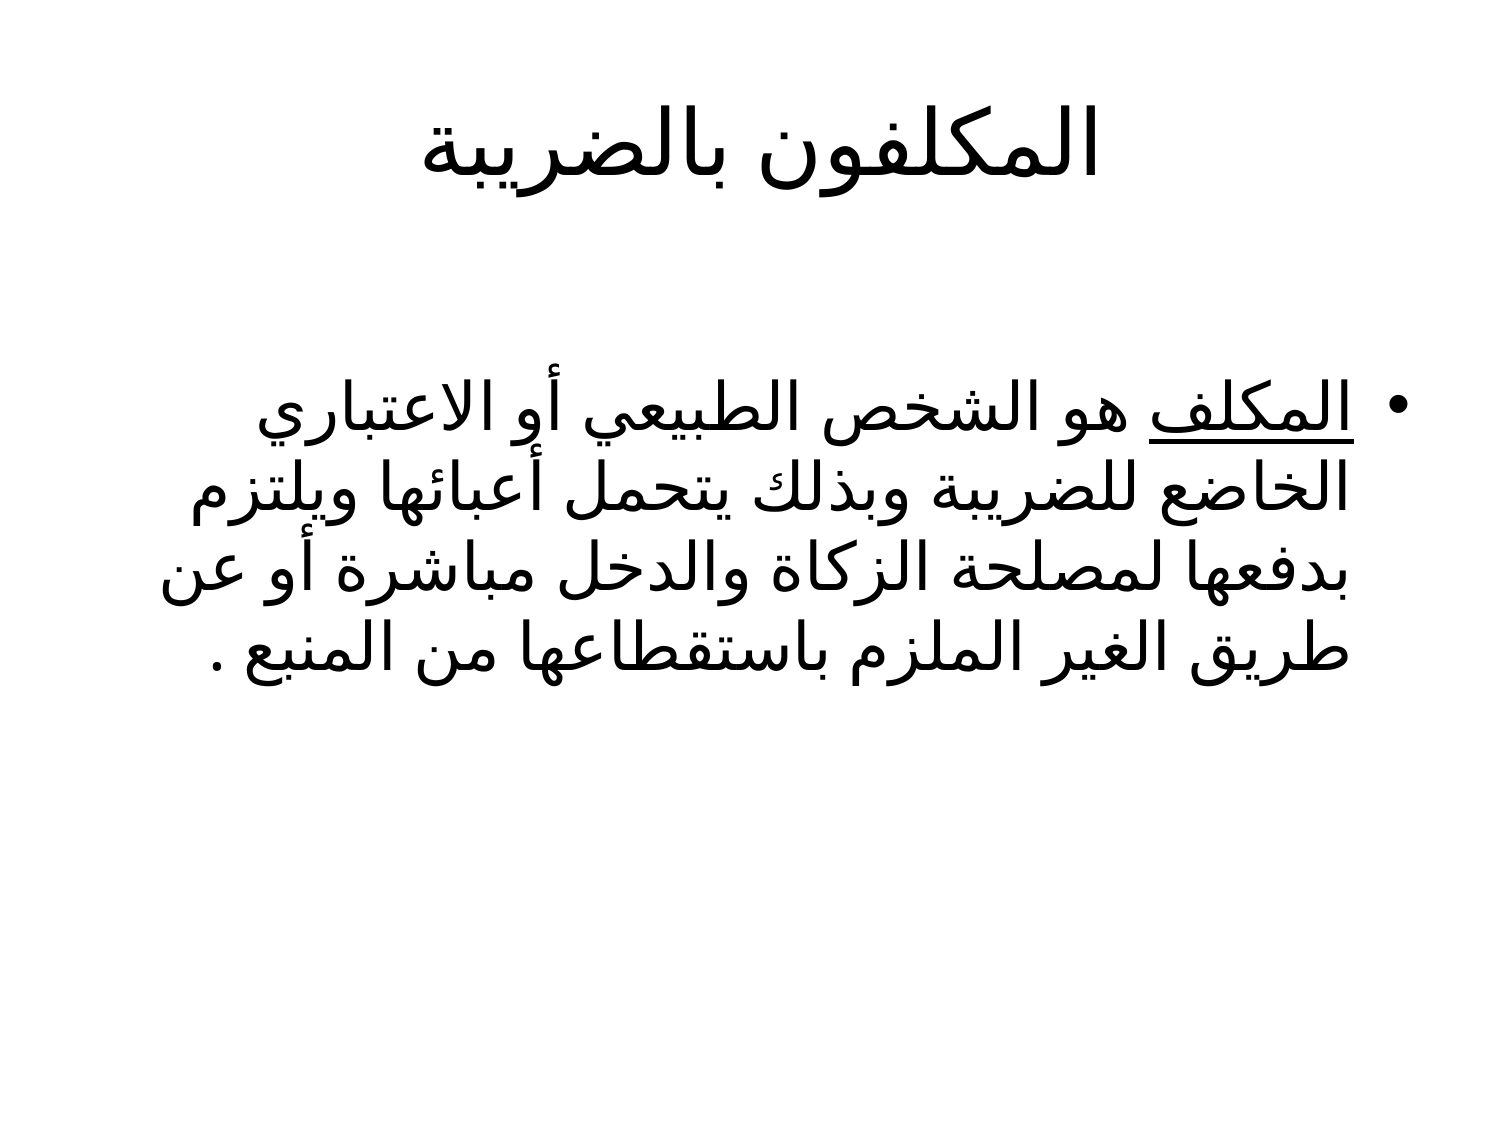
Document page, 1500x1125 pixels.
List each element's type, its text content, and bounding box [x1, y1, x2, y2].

list المكلف هو الشخص الطبيعي أو الاعتباري الخاضع للضريبة وبذلك يتحمل أعبائها ويلتزم بدفعها لمصلحة الزكاة والدخل مباشرة أو عن طريق الغير الملزم باستقطاعها من المنبع . [75, 262, 1425, 1005]
title المكلفون بالضريبة [75, 45, 1425, 233]
